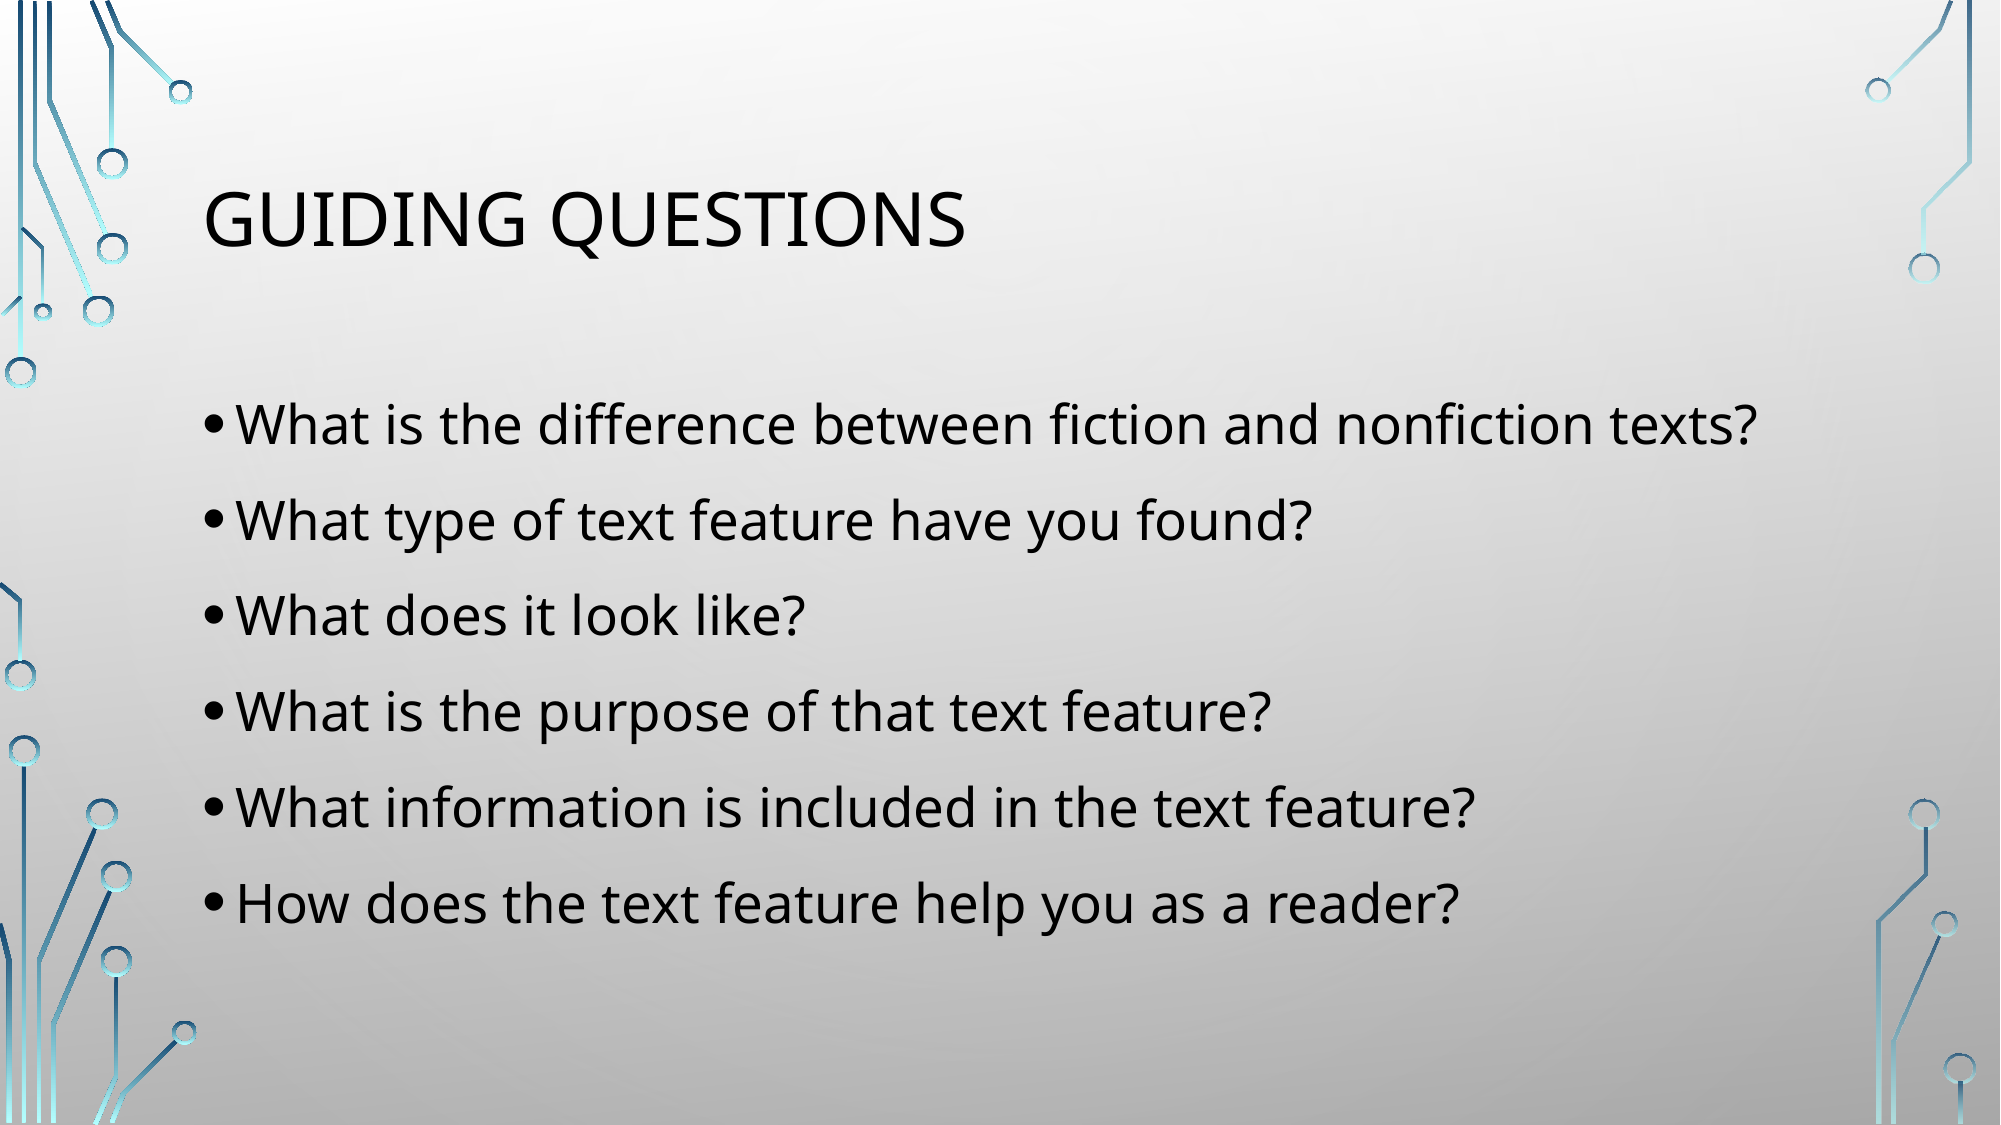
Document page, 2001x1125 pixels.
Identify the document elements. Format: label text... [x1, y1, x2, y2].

list What is the difference between fiction and nonfiction texts? What type of text feature have you found? What does it look like? What is the purpose of that text feature? What information is included in the text feature? How does the text feature help you as a reader? [187, 369, 1813, 950]
title Guiding Questions [187, 101, 1813, 344]
